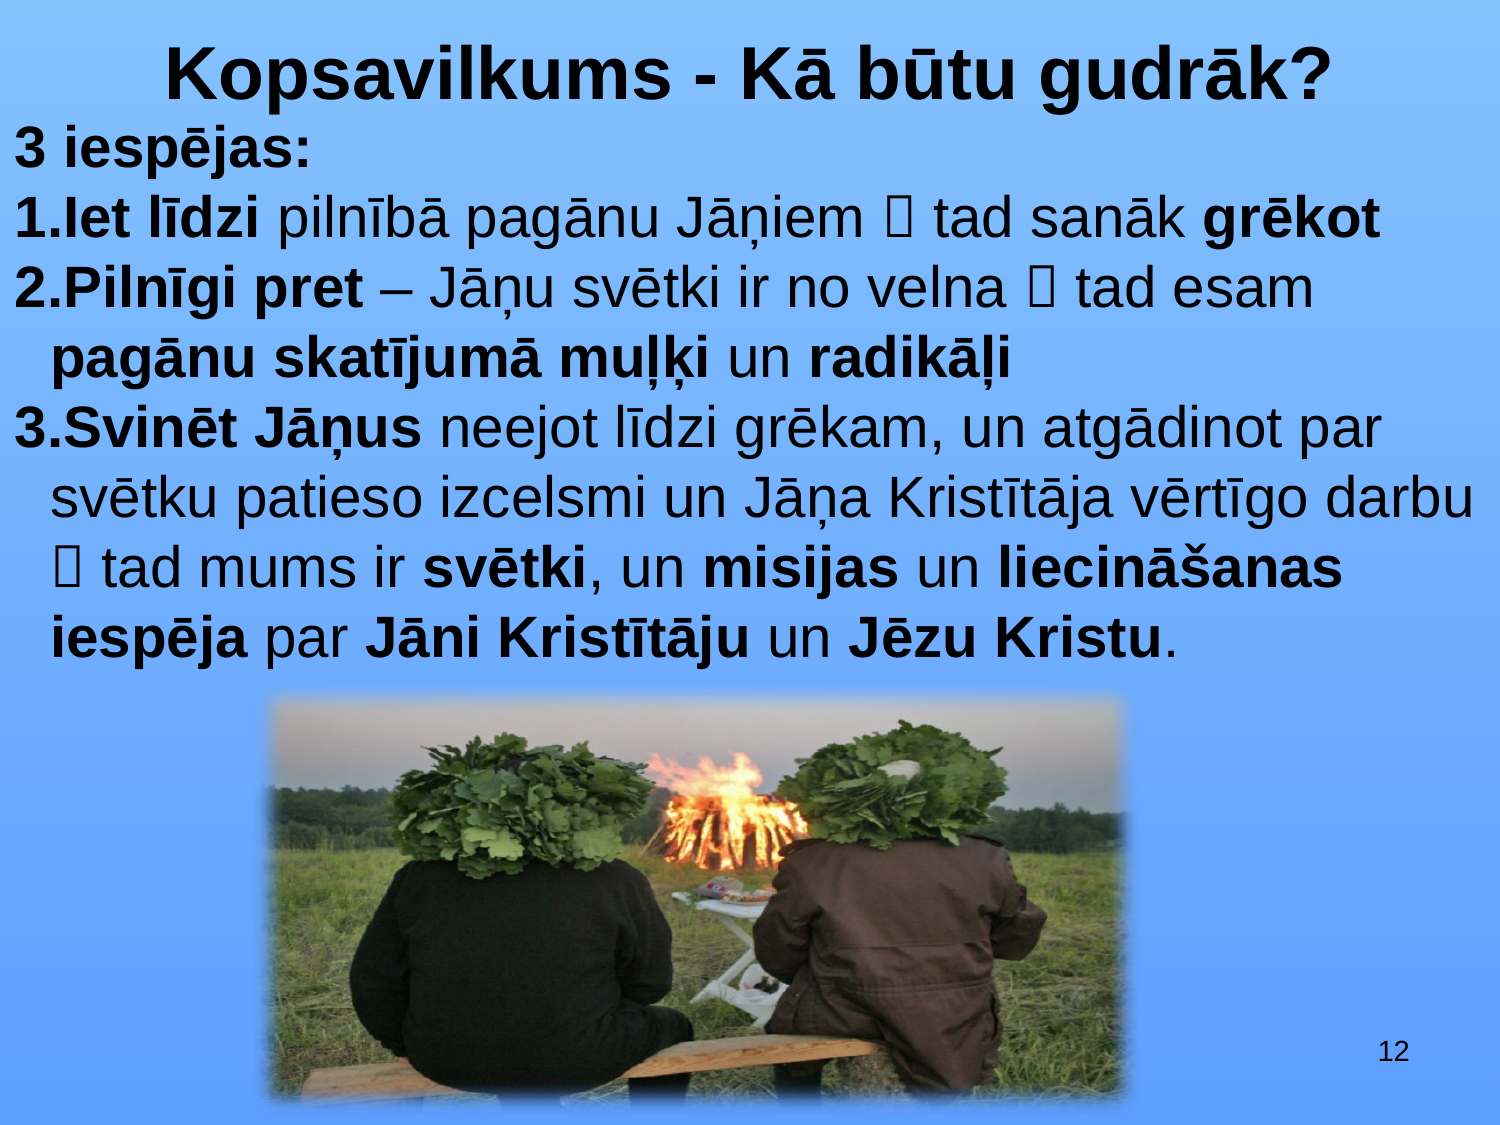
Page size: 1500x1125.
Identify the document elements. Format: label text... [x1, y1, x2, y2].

slide_number 12 [1146, 1024, 1426, 1103]
text_box 3 iespējas: Iet līdzi pilnībā pagānu Jāņiem  tad sanāk grēkot Pilnīgi pret – Jāņu svētki ir no velna  tad esam pagānu skatījumā muļķi un radikāļi Svinēt Jāņus neejot līdzi grēkam, un atgādinot par svētku patieso izcelsmi un Jāņa Kristītāja vērtīgo darbu  tad mums ir svētki, un misijas un liecināšanas iespēja par Jāni Kristītāju un Jēzu Kristu. [0, 140, 1500, 677]
text_box Kopsavilkums - Kā būtu gudrāk? [0, 0, 1500, 140]
picture [253, 680, 1140, 1114]
